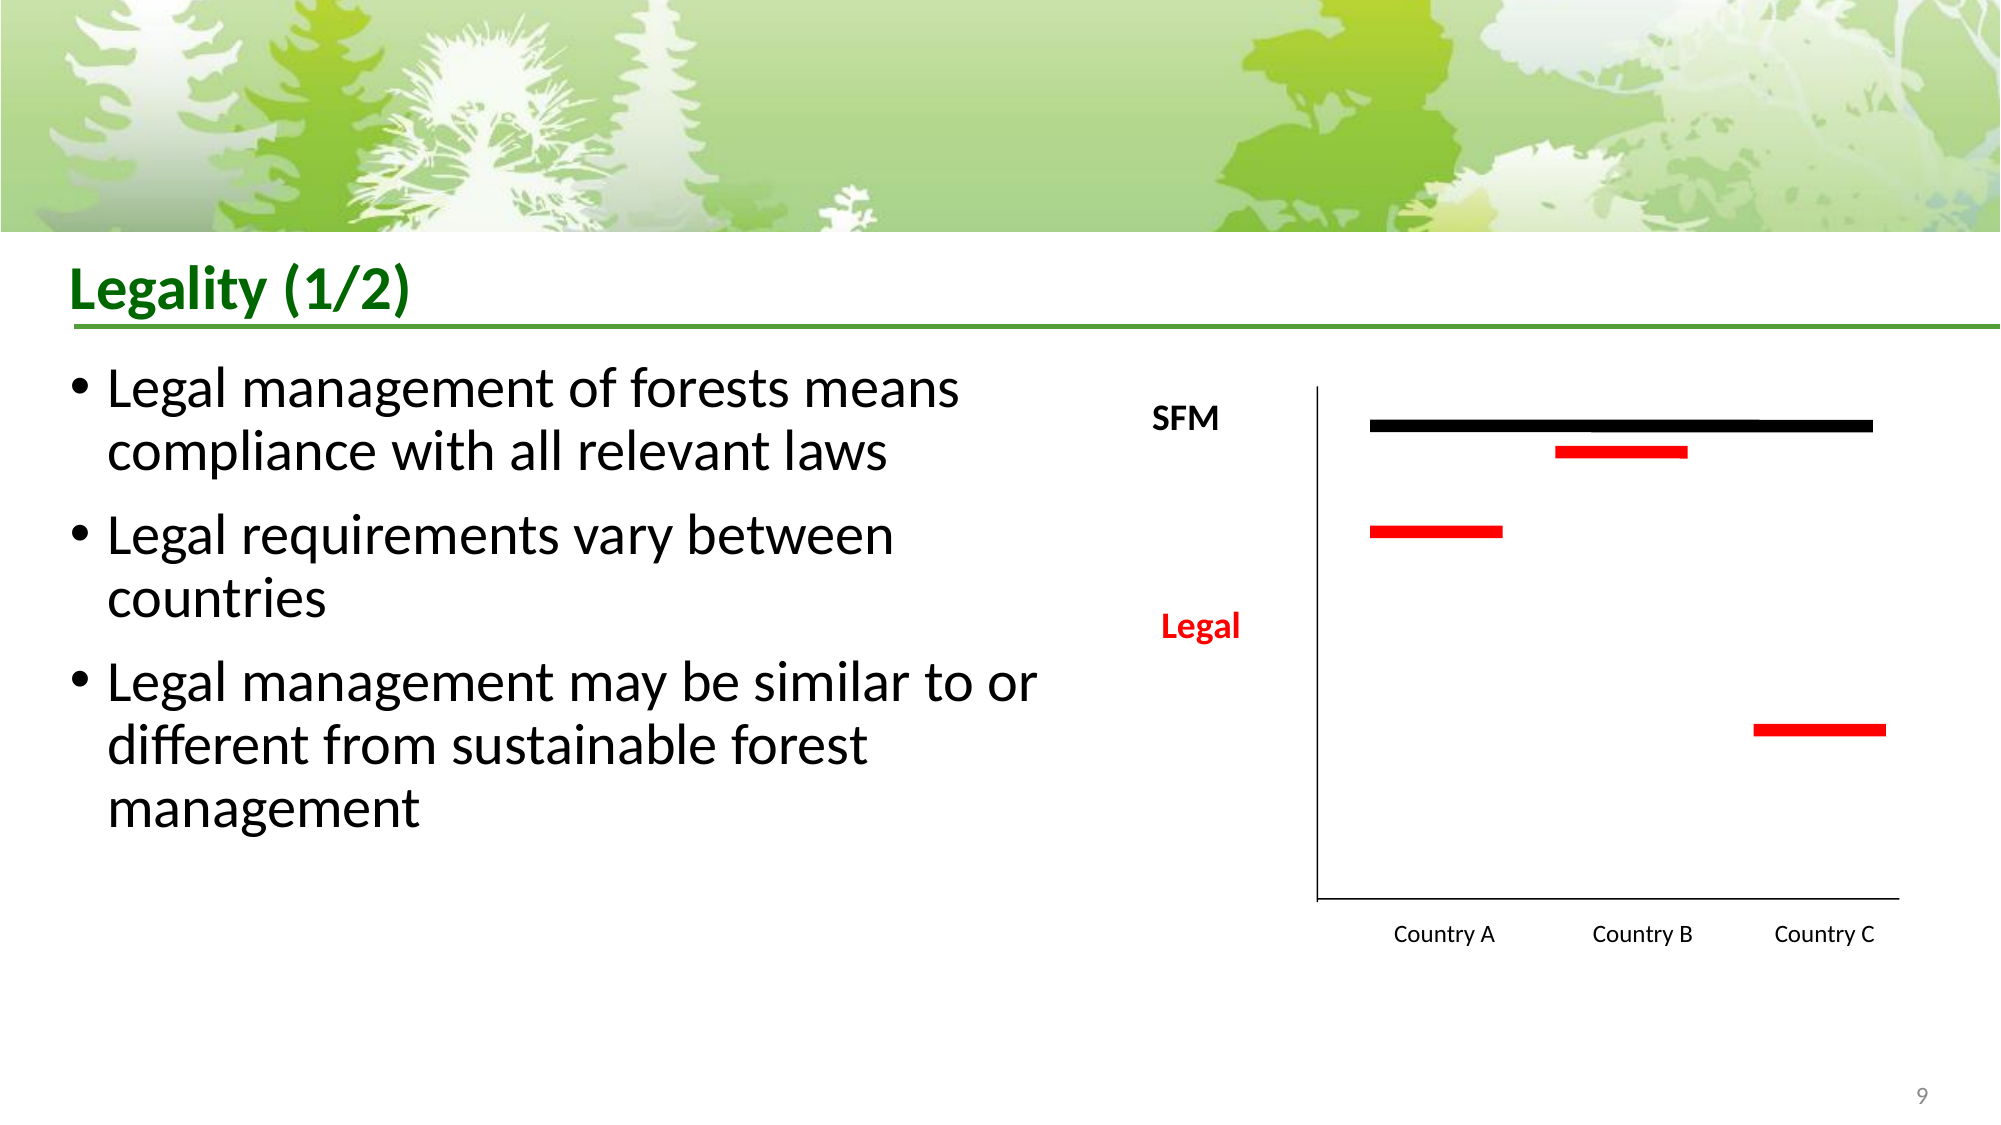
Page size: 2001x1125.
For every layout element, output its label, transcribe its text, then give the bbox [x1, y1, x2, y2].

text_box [1112, 385, 1913, 1024]
title Legality (1/2) [54, 195, 1405, 383]
picture [0, 0, 2000, 232]
slide_number 9 [1493, 1065, 1944, 1125]
list Legal management of forests means compliance with all relevant laws Legal requirements vary between countries Legal management may be similar to or different from sustainable forest management [54, 349, 1099, 967]
